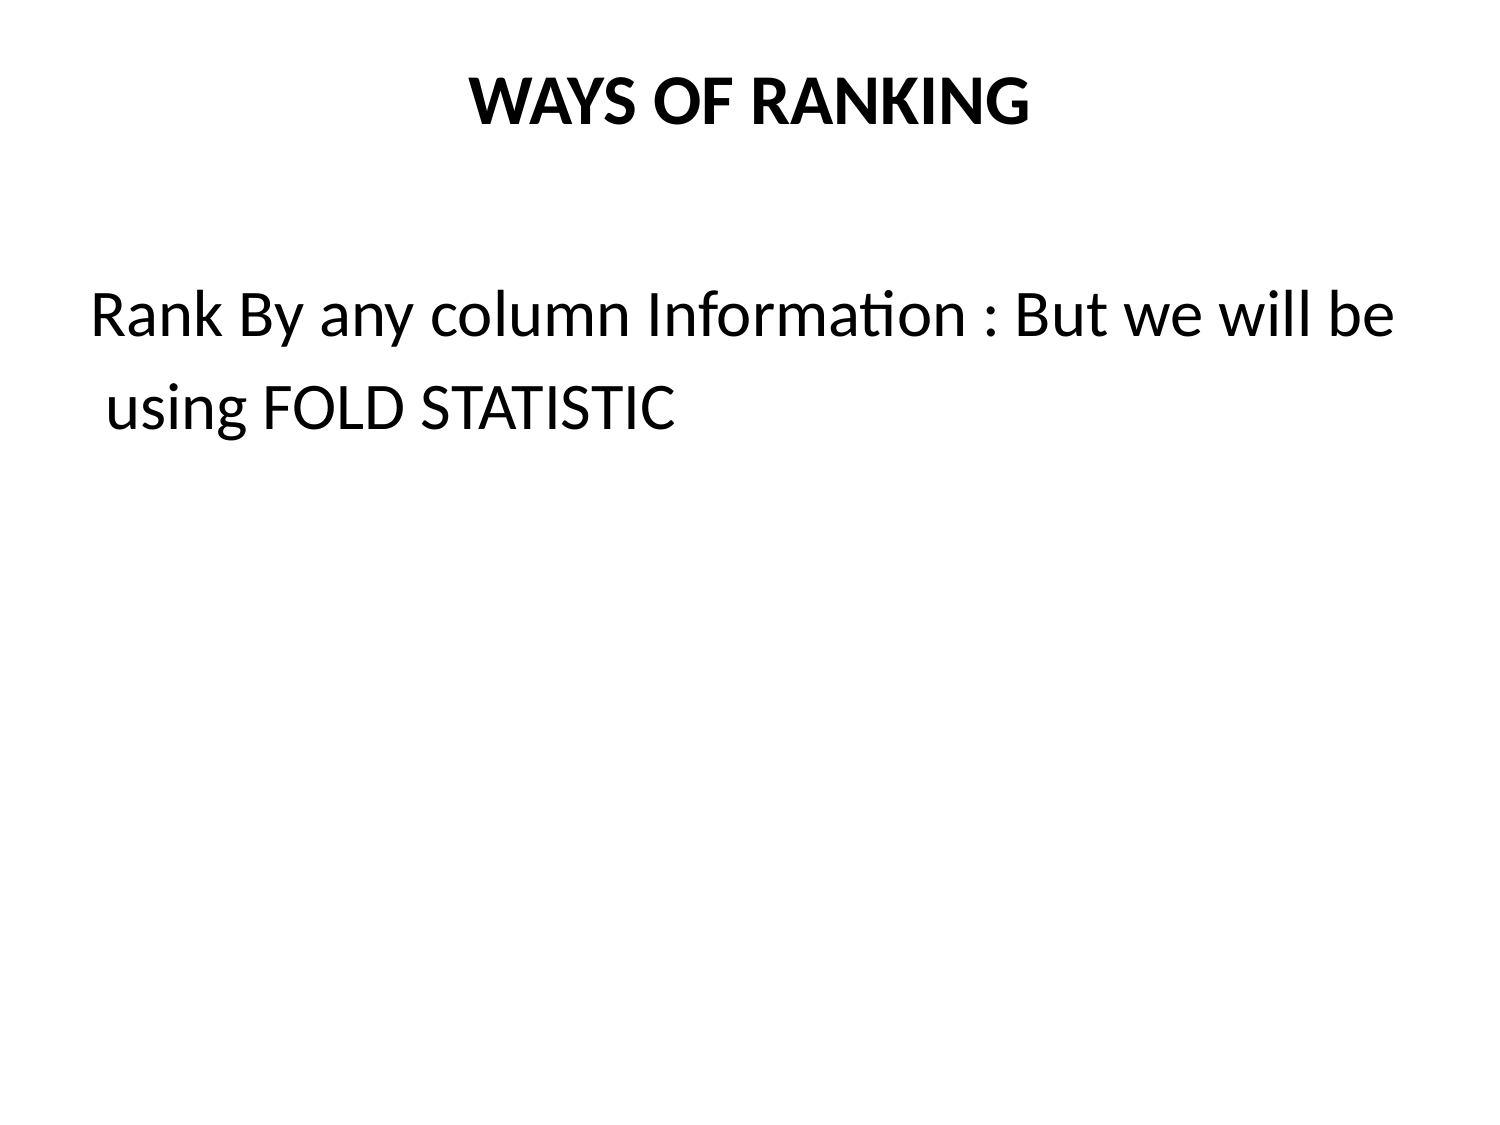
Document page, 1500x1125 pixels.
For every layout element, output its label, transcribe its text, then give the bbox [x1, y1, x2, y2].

title WAYS OF RANKING [75, 45, 1425, 233]
list Rank By any column Information : But we will be using FOLD STATISTIC [75, 262, 1425, 1005]
